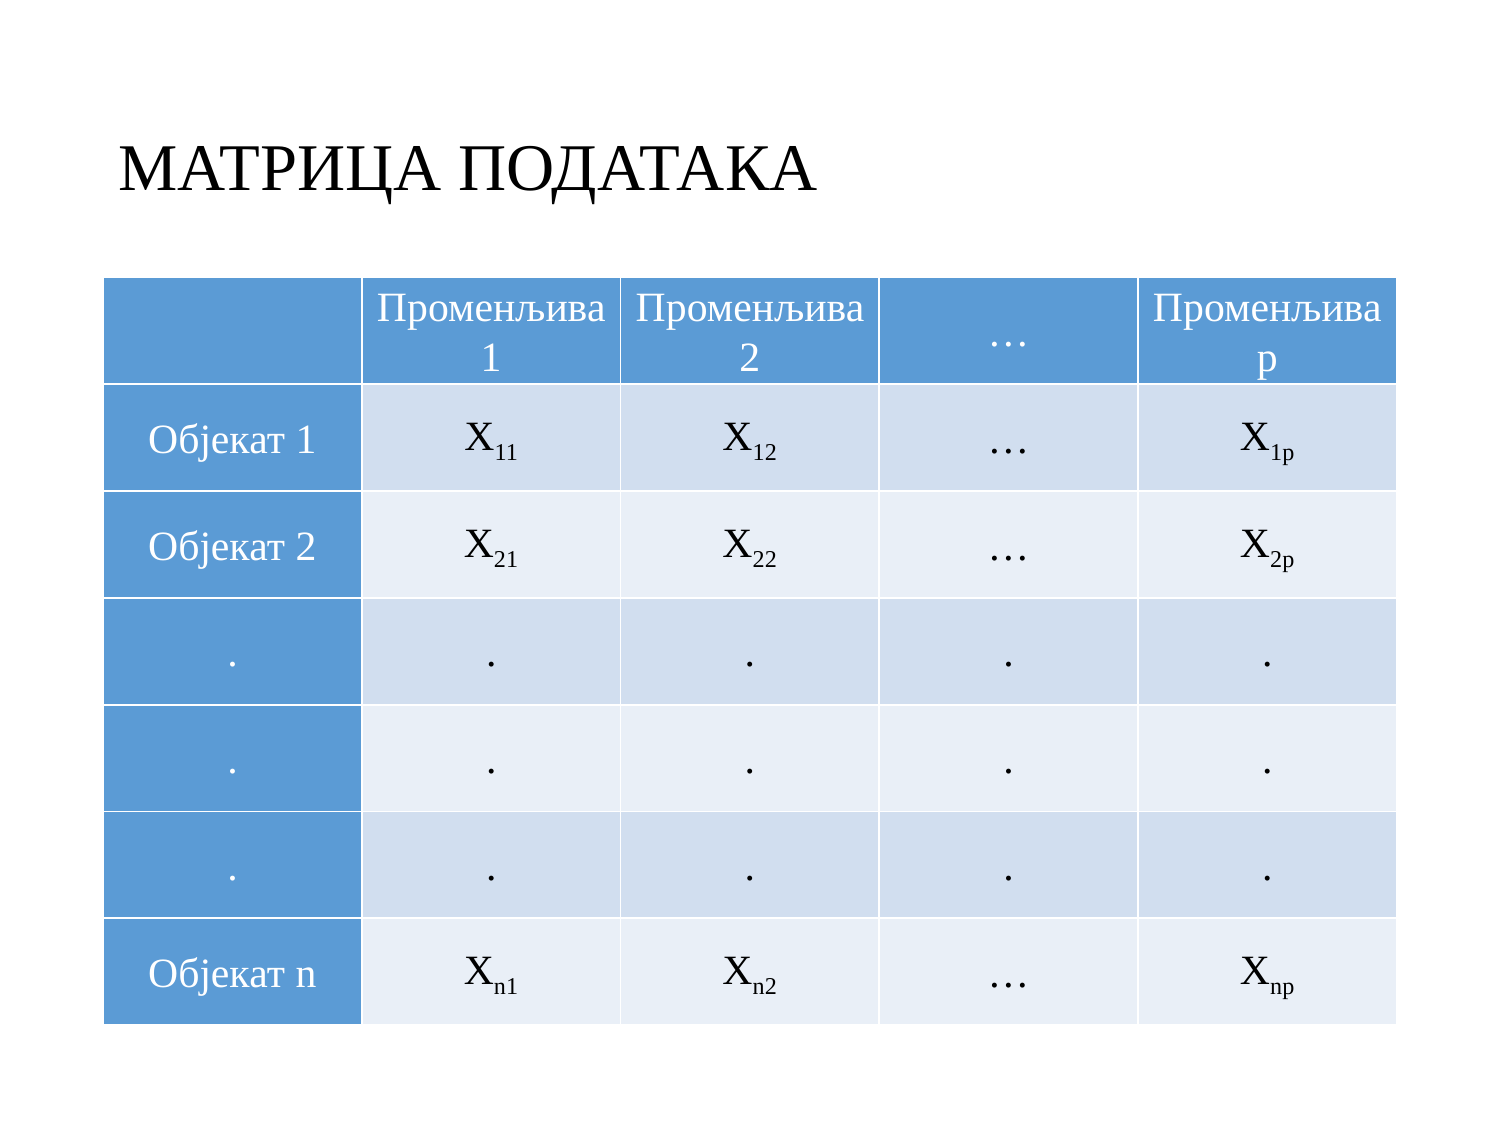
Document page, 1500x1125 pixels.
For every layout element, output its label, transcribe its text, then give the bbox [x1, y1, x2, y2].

table_cell … [880, 919, 1137, 1024]
table_cell Објекат 2 [104, 492, 361, 597]
table_cell . [1139, 599, 1396, 704]
table_cell . [1139, 812, 1396, 917]
table_cell X11 [363, 385, 620, 490]
table_cell X2p [1139, 492, 1396, 597]
table_cell . [363, 812, 620, 917]
table_cell . [621, 812, 878, 917]
table_cell . [621, 706, 878, 811]
table_cell Xnp [1139, 919, 1396, 1024]
table_cell X22 [621, 492, 878, 597]
table_header Променљива 2 [621, 278, 878, 383]
table_cell . [104, 706, 361, 811]
table_header Променљива p [1139, 278, 1396, 383]
table_header [104, 278, 361, 383]
table_cell . [880, 599, 1137, 704]
table_cell … [880, 385, 1137, 490]
table_cell . [1139, 706, 1396, 811]
table_cell Објекат n [104, 919, 361, 1024]
table_cell X21 [363, 492, 620, 597]
table_cell . [363, 706, 620, 811]
title МАТРИЦА ПОДАТАКА [103, 59, 1397, 276]
table_cell . [621, 599, 878, 704]
table_cell X12 [621, 385, 878, 490]
table_cell . [104, 812, 361, 917]
table_cell X1p [1139, 385, 1396, 490]
table_header … [880, 278, 1137, 383]
table_cell Објекат 1 [104, 385, 361, 490]
table_cell Xn2 [621, 919, 878, 1024]
table_cell . [363, 599, 620, 704]
table_cell . [880, 812, 1137, 917]
table_cell Xn1 [363, 919, 620, 1024]
table_header Променљива 1 [363, 278, 620, 383]
table_cell . [880, 706, 1137, 811]
table_cell . [104, 599, 361, 704]
table_cell … [880, 492, 1137, 597]
